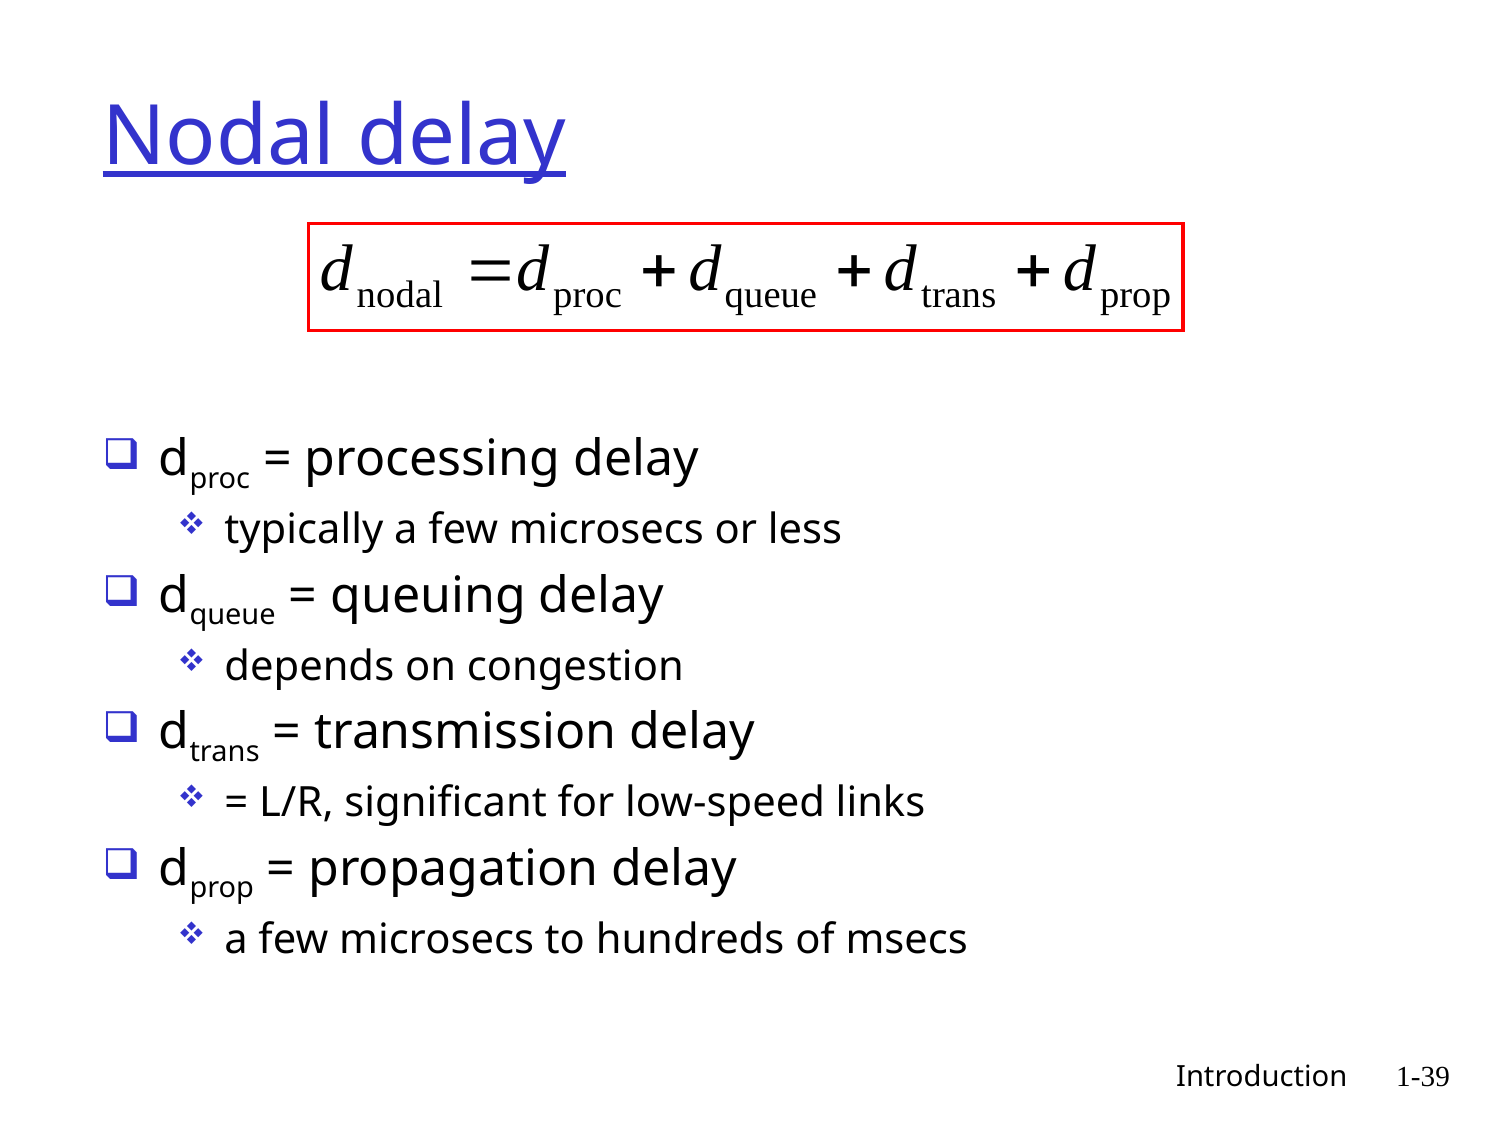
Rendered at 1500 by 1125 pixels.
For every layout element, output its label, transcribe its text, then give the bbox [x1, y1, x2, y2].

slide_number 1-39 [1362, 1049, 1466, 1125]
title Nodal delay [87, 37, 1363, 226]
list dproc = processing delay typically a few microsecs or less dqueue = queuing delay depends on congestion dtrans = transmission delay = L/R, significant for low-speed links dprop = propagation delay a few microsecs to hundreds of msecs [87, 417, 1363, 1026]
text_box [309, 224, 1182, 330]
footer Introduction [887, 1049, 1362, 1125]
